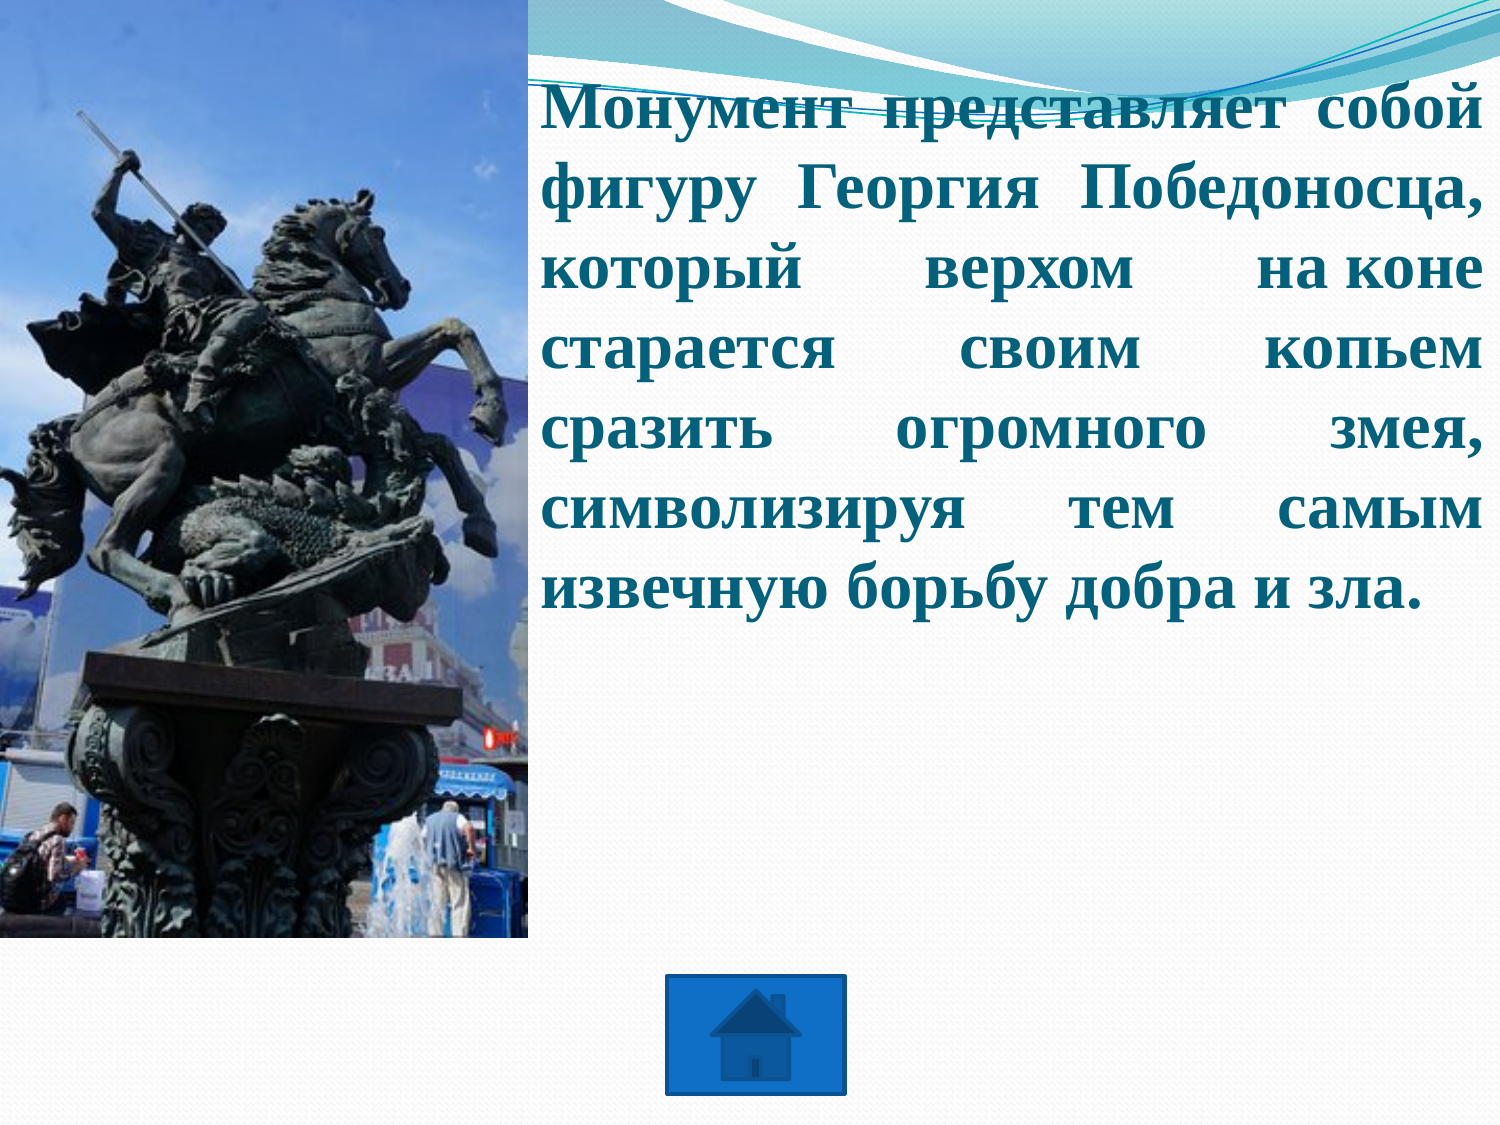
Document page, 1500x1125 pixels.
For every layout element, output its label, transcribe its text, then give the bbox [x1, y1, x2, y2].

text_box Монумент представляет собой фигуру Георгия Победоносца, который верхом на коне старается своим копьем сразить огромного змея, символизируя тем самым извечную борьбу добра и зла. [533, 54, 1500, 629]
text_box [665, 974, 847, 1096]
picture [0, 0, 528, 938]
